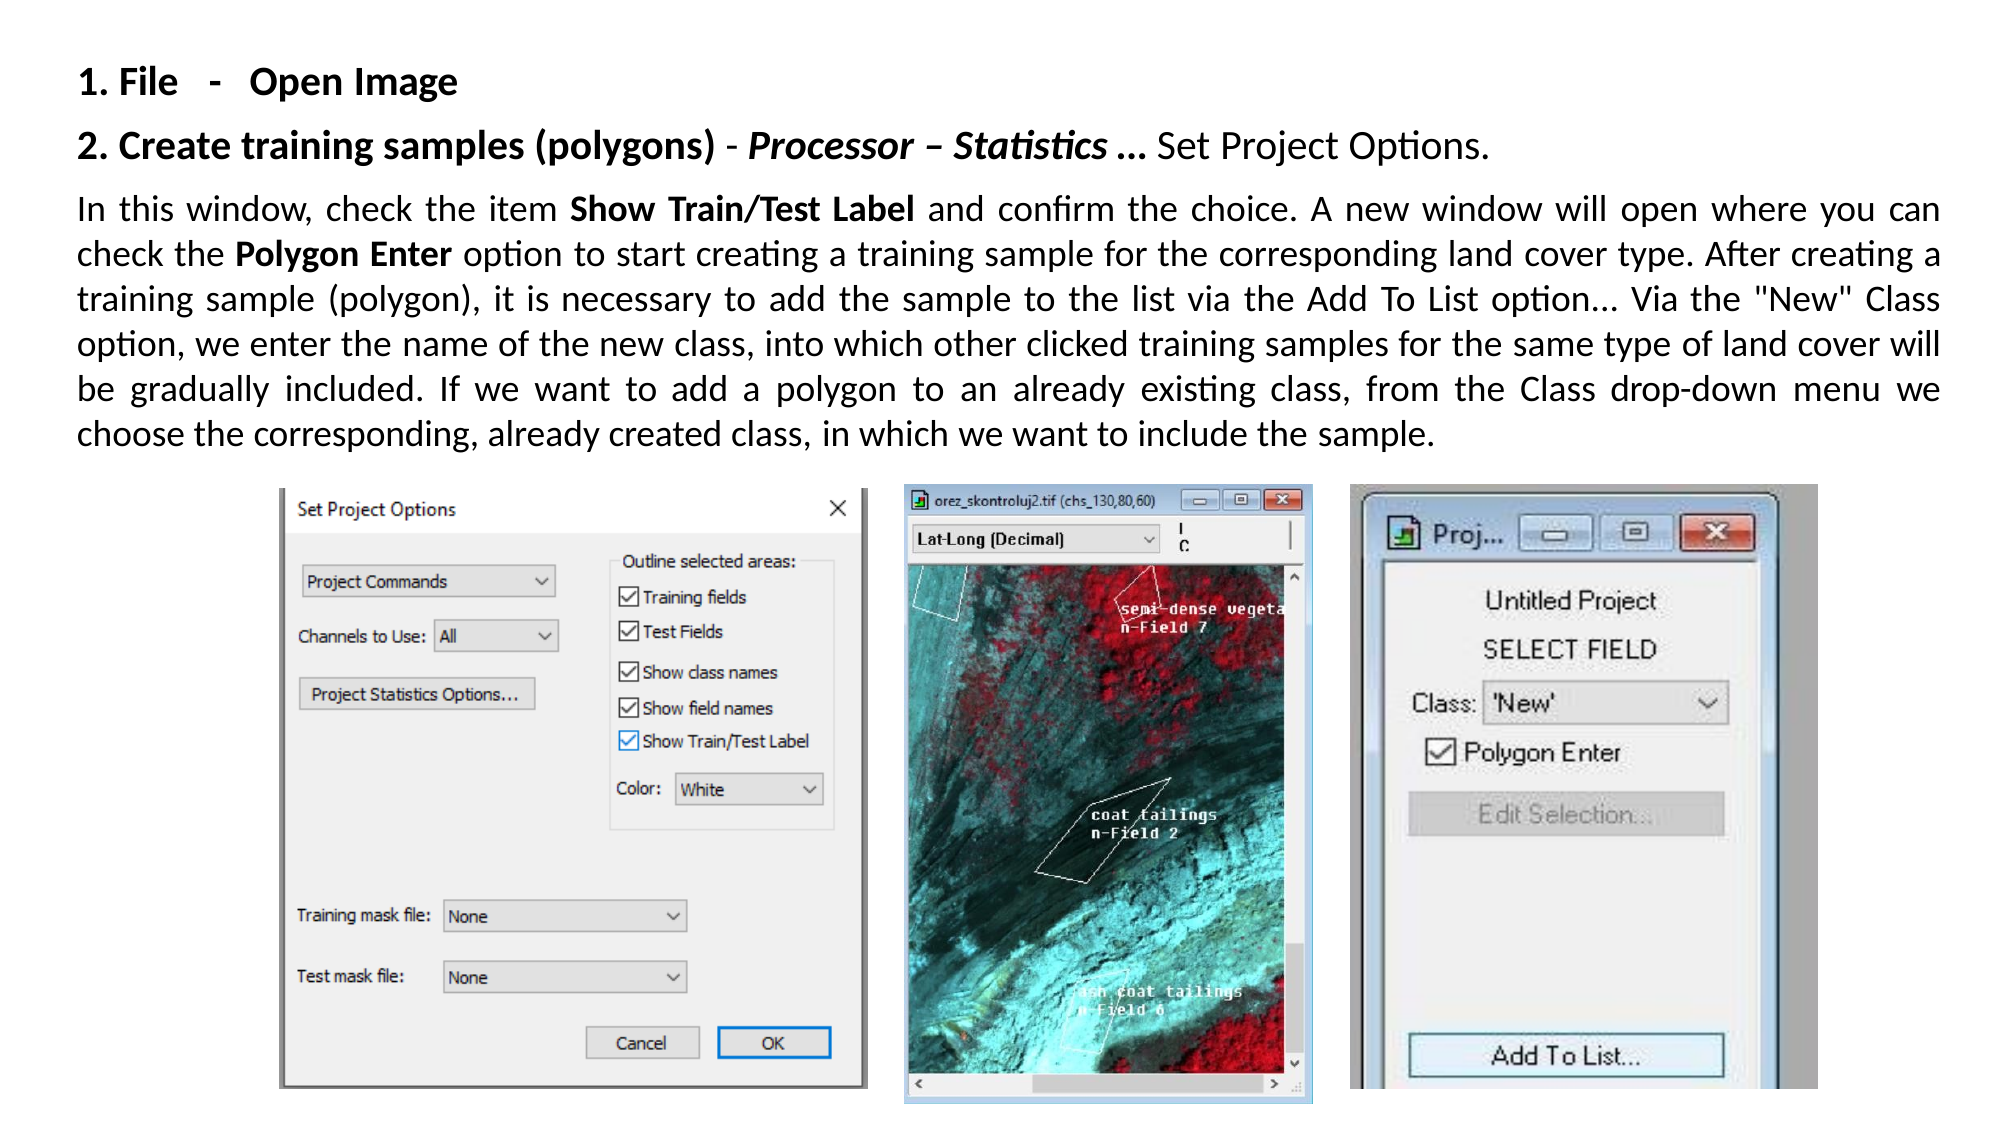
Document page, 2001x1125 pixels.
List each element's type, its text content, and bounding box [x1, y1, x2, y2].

picture [279, 488, 868, 1090]
picture [1349, 484, 1818, 1090]
picture [904, 484, 1313, 1104]
title 1. File - Open Image [74, 51, 462, 98]
text_box 2. Create training samples (polygons) - Processor – Statistics … Set Project Options. In this window, check the item Show Train/Test Label and confirm the choice. A new window will open where you can check the Polygon Enter option to start creating a training sample for the corresponding land cover type. After creating a training sample (polygon), it is necessary to add the sample to the list via the Add To List option... Via the "New" Class option, we enter the name of the new class, into which other clicked training samples for the same type of land cover will be gradually included. If we want to add a polygon to an already existing class, from the Class drop-down menu we choose the corresponding, already created class, in which we want to include the sample. [74, 98, 1942, 454]
